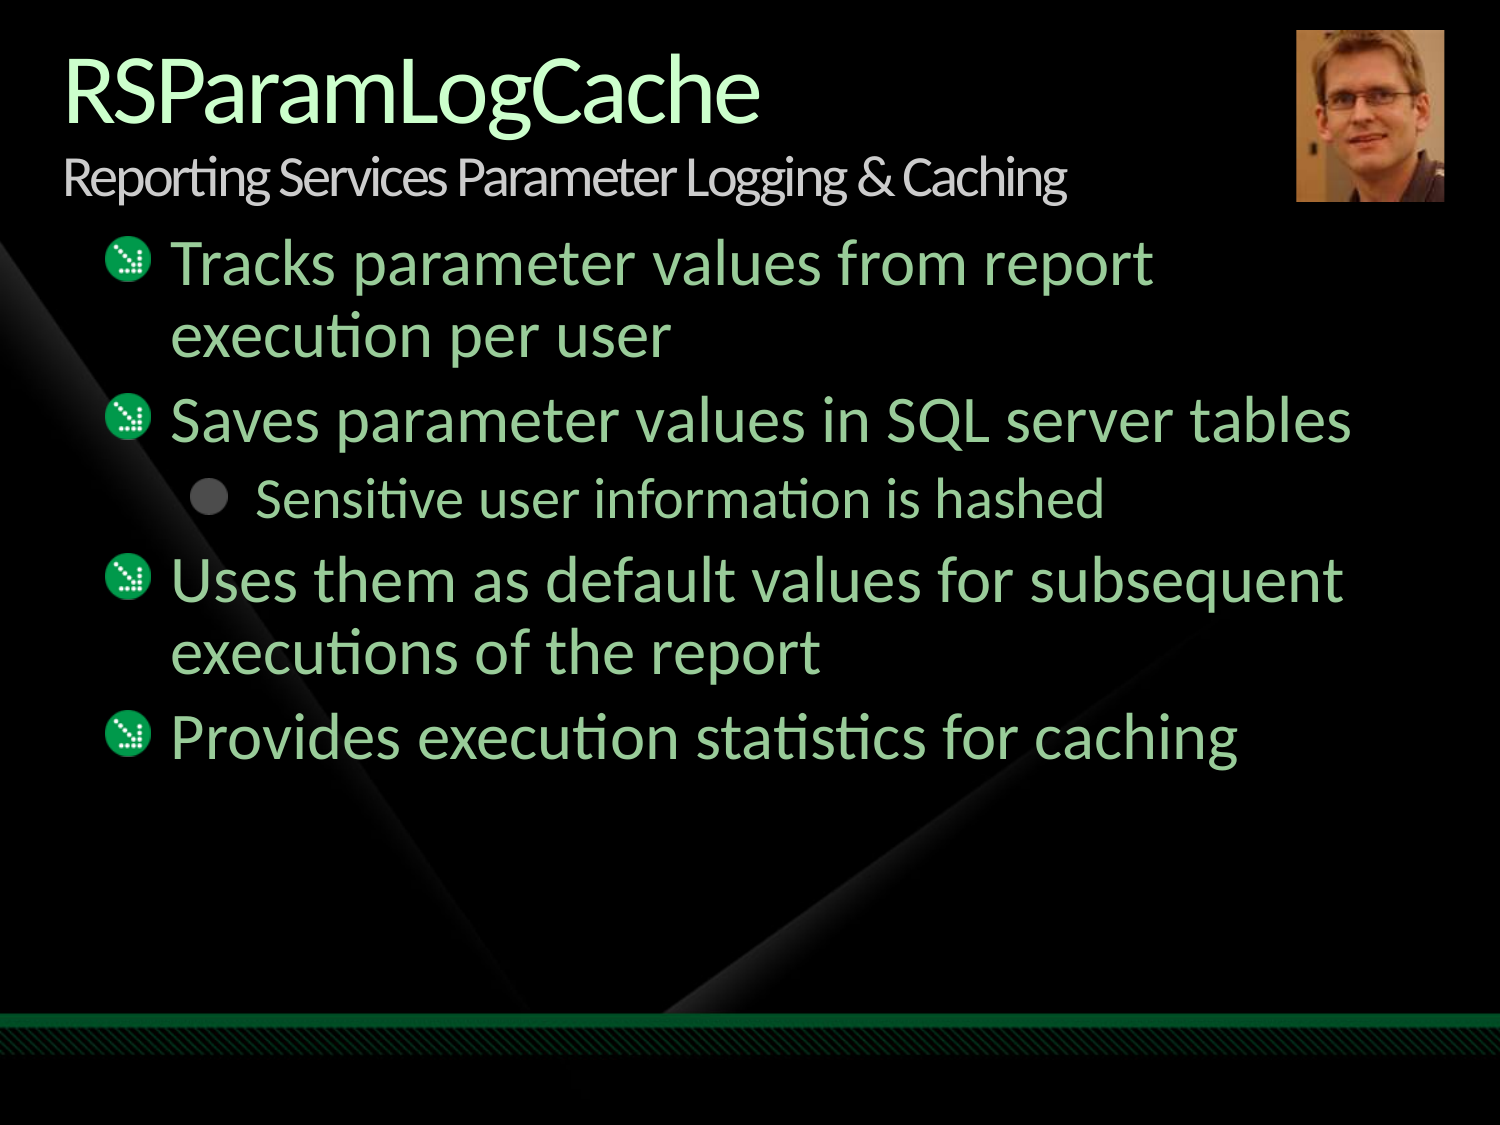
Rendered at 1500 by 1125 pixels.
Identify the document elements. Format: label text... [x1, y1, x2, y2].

picture [0, 0, 1500, 1125]
title RSParamLogCache Reporting Services Parameter Logging & Caching [62, 37, 1293, 211]
list Tracks parameter values from report execution per user Saves parameter values in SQL server tables Sensitive user information is hashed Uses them as default values for subsequent executions of the report Provides execution statistics for caching [105, 227, 1393, 920]
